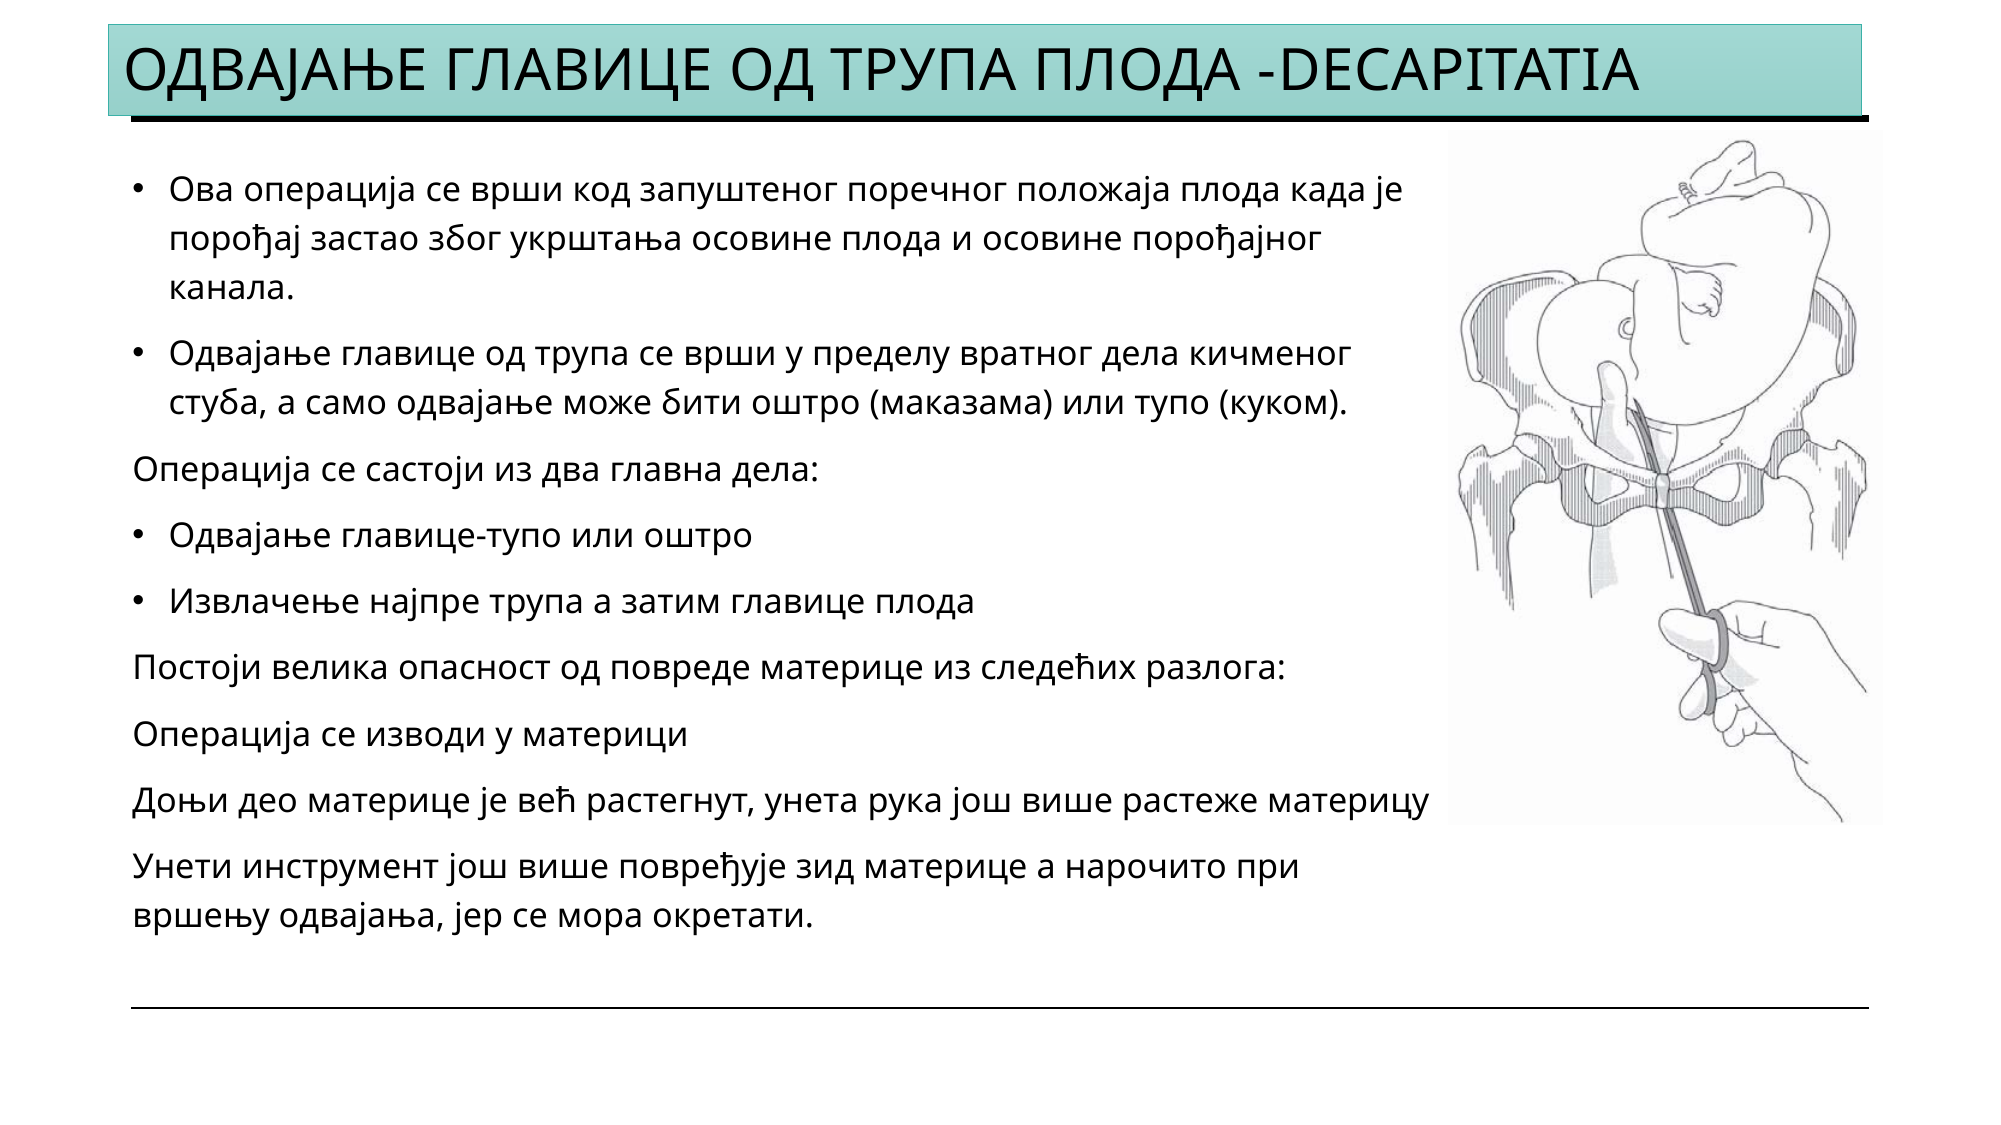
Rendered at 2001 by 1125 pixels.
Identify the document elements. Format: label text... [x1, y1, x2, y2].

title Одвајање главице од трупа плода -decapitatia [108, 24, 1862, 116]
list Ова операција се врши код запуштеног поречног положаја плода када је порођај застао због укрштања осовине плода и осовине порођајног канала. Одвајање главице од трупа се врши у пределу вратног дела кичменог стуба, а само одвајање може бити оштро (маказама) или тупо (куком). Операција се састоји из два главна дела: Одвајање главице-тупо или оштро Извлачење најпре трупа а затим главице плода Постоји велика опасност од повреде материце из следећих разлога: Операција се изводи у материци Доњи део материце је већ растегнут, унета рука још више растеже материцу Унети инструмент још више повређује зид материце а нарочито при вршењу одвајања, јер се мора окретати. [117, 151, 1449, 980]
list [1448, 130, 1883, 825]
